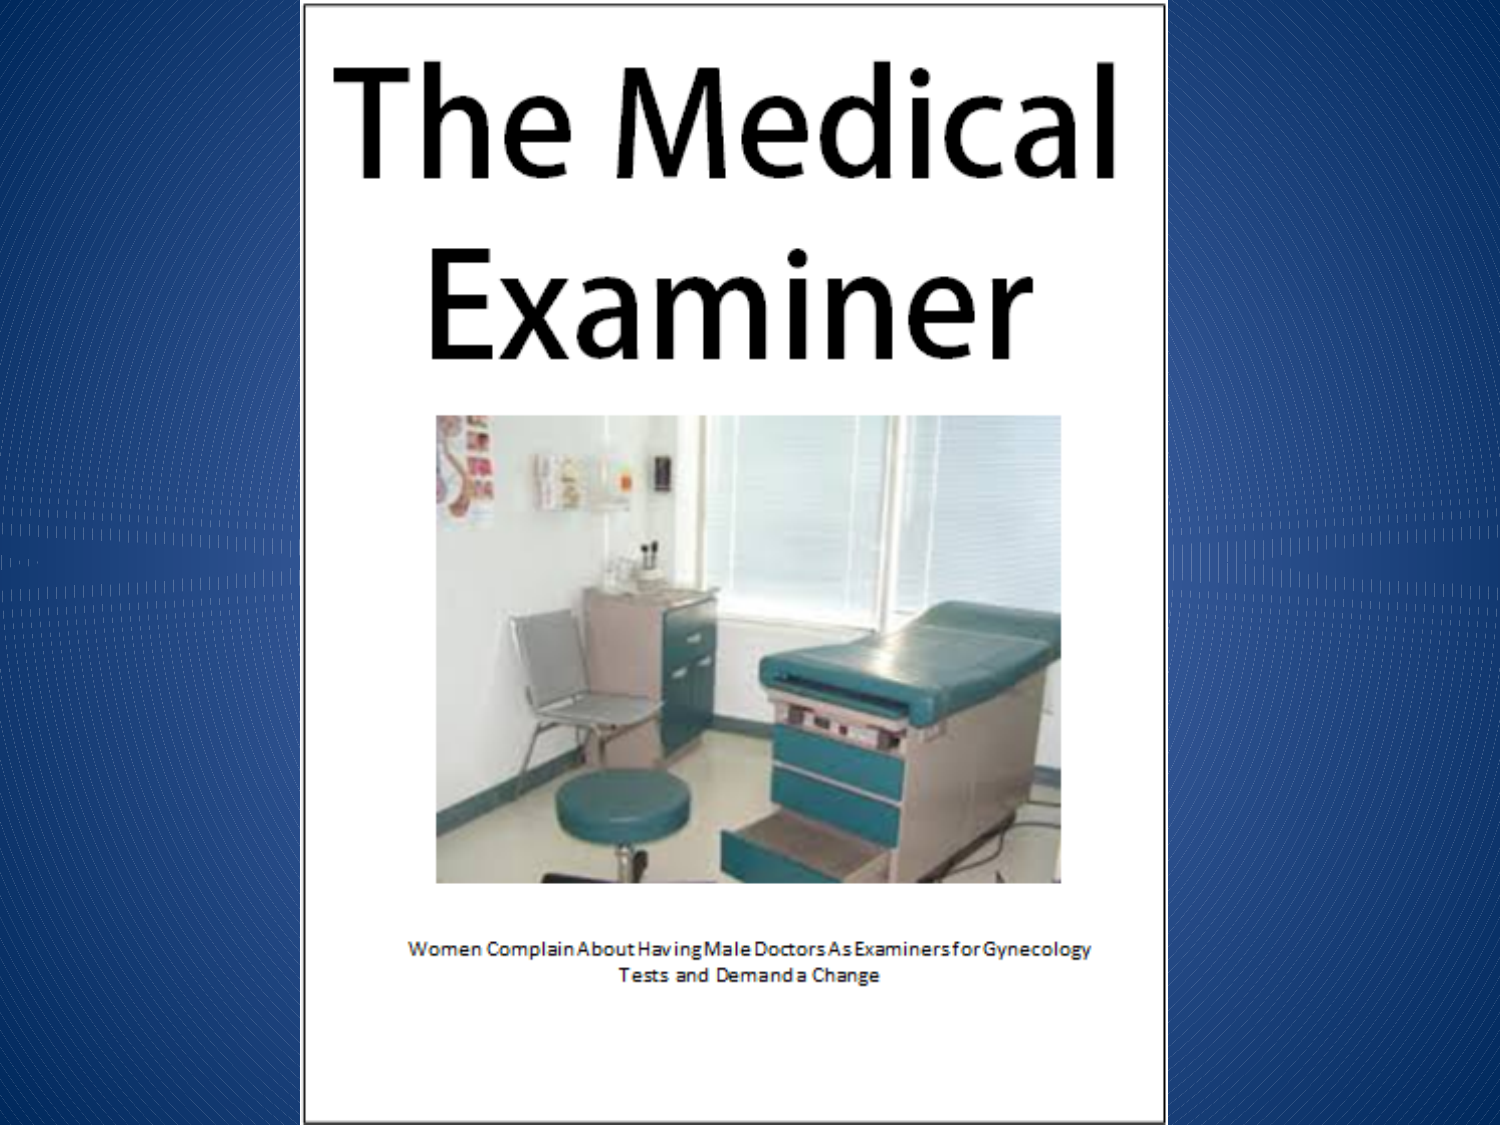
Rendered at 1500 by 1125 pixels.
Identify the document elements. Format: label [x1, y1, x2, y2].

title [1171, 45, 1425, 233]
picture [299, 0, 1168, 1125]
title [75, 45, 294, 233]
list [75, 262, 294, 1005]
list [1171, 262, 1425, 1005]
